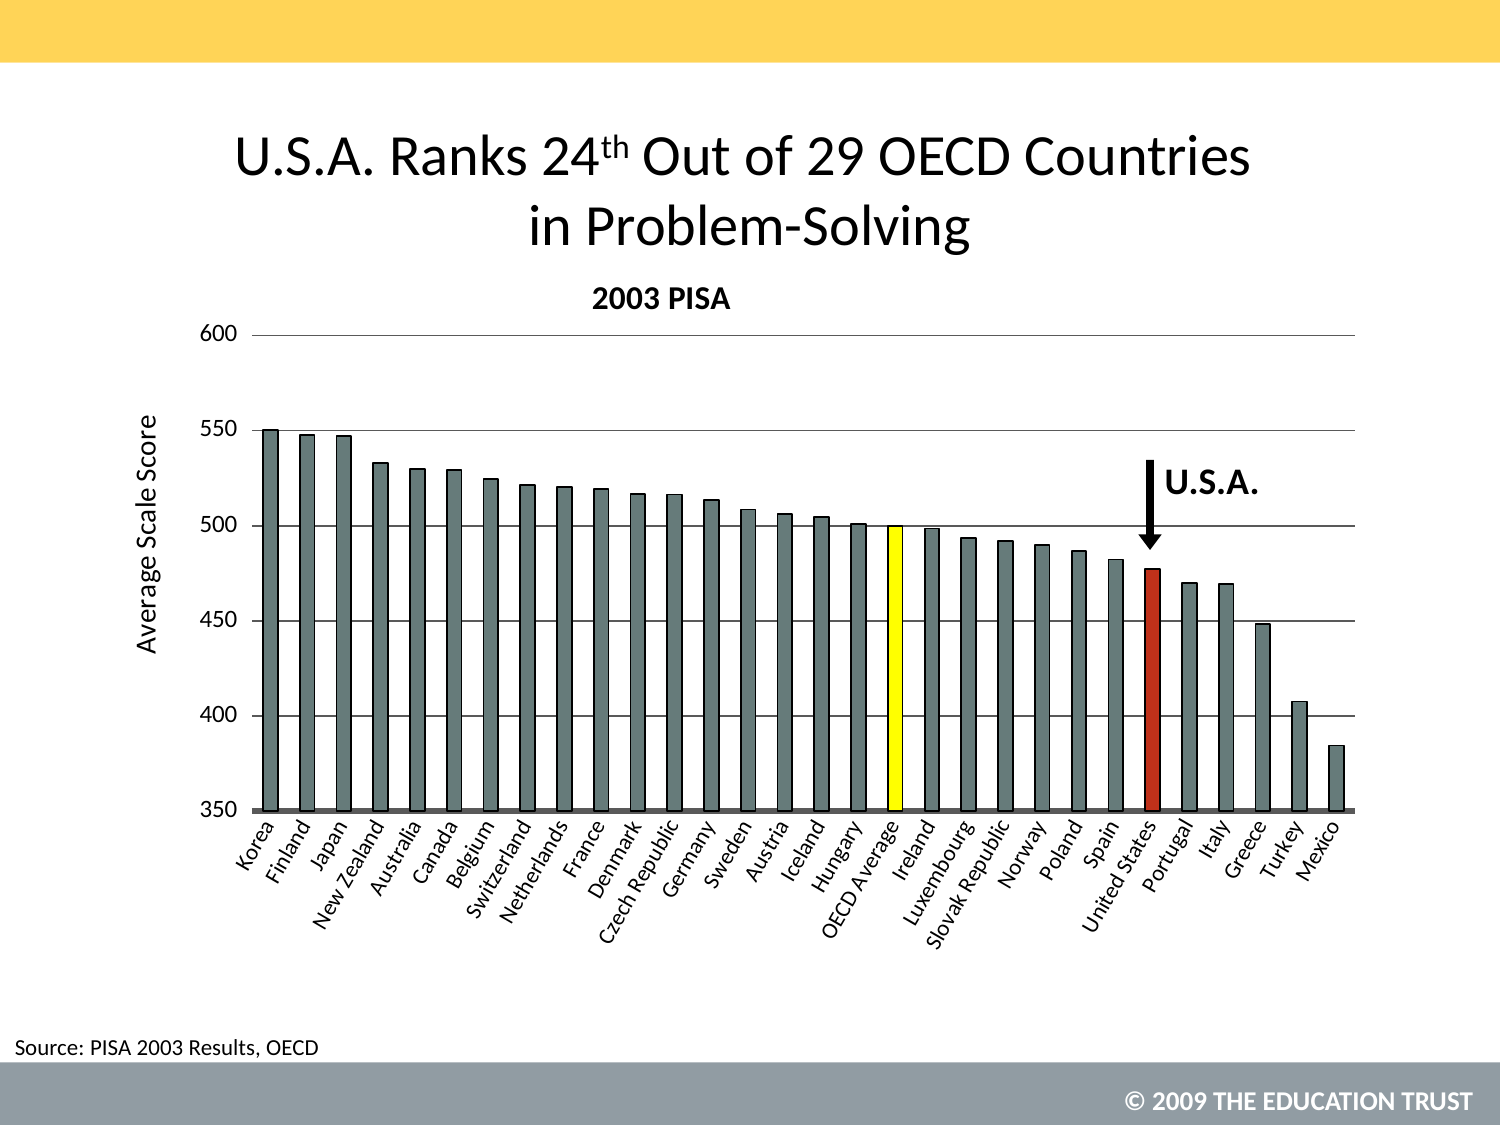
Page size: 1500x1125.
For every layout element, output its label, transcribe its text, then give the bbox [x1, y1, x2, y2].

title U.S.A. Ranks 24th Out of 29 OECD Countries in Problem-Solving [74, 99, 1426, 276]
list PISA 2003 Results, OECD [74, 1024, 888, 1063]
chart [124, 274, 1376, 1006]
